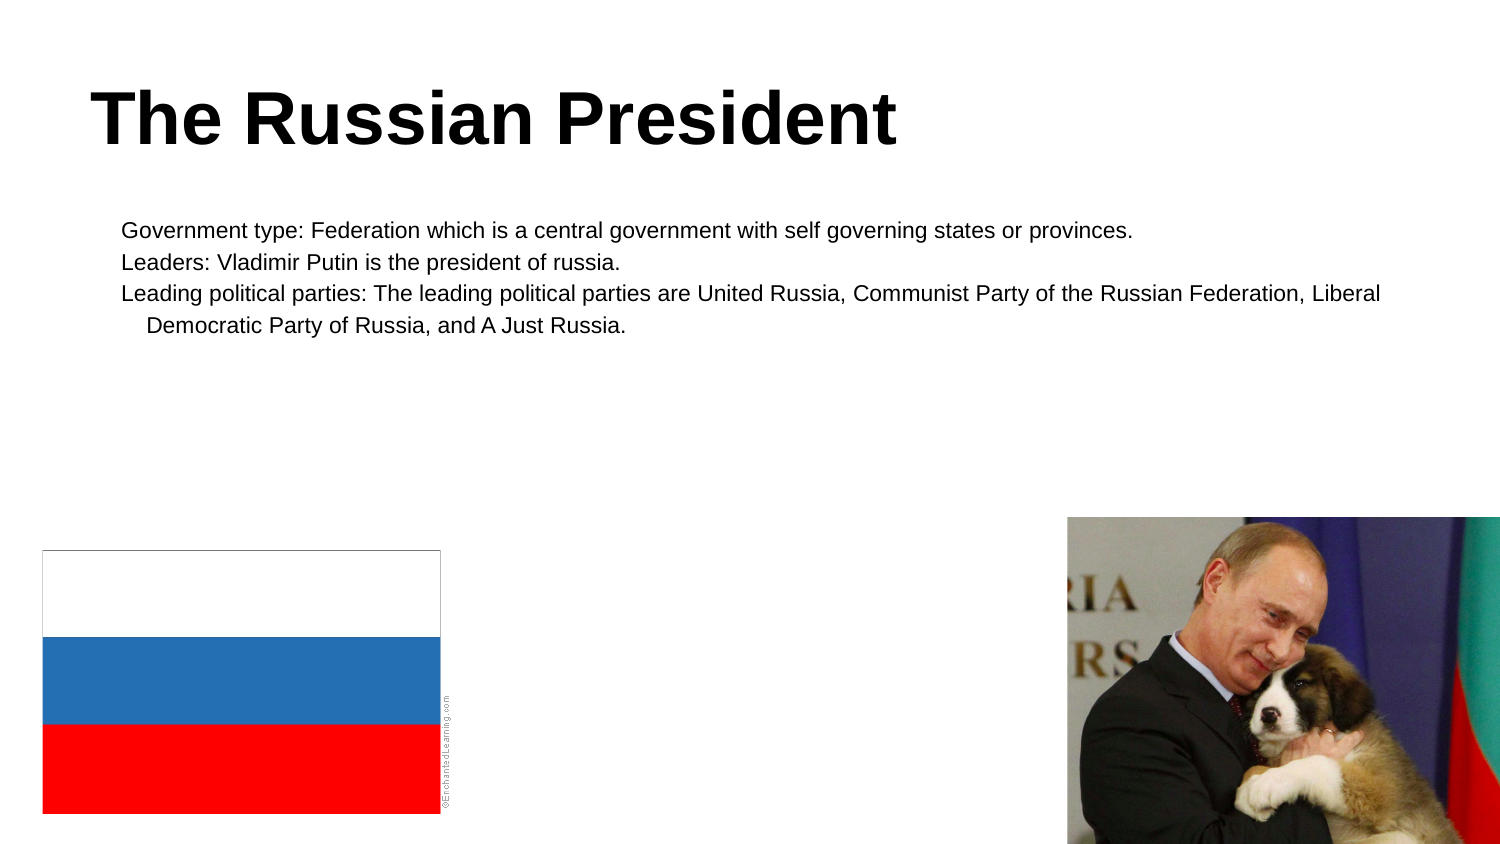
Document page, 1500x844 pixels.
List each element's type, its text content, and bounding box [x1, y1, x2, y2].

text_box [42, 550, 454, 818]
title The Russian President [75, 33, 1425, 175]
list Government type: Federation which is a central government with self governing states or provinces. Leaders: Vladimir Putin is the president of russia. Leading political parties: The leading political parties are United Russia, Communist Party of the Russian Federation, Liberal Democratic Party of Russia, and A Just Russia. [75, 196, 1425, 808]
text_box [1067, 517, 1500, 844]
